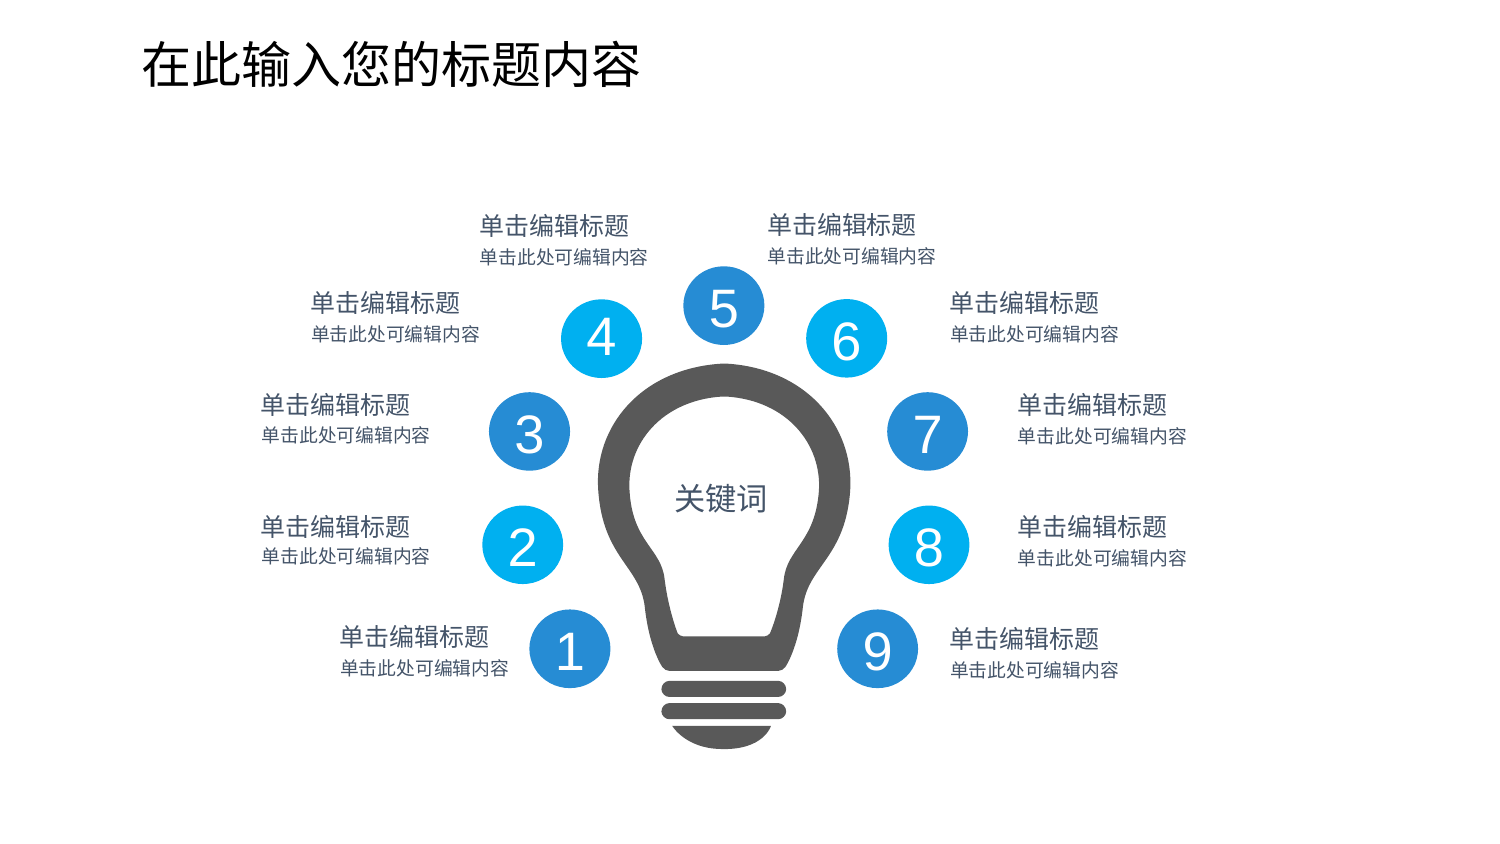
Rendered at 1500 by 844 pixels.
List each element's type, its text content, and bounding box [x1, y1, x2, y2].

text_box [949, 287, 1238, 346]
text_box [260, 389, 550, 447]
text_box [260, 511, 550, 569]
text_box 8 [888, 505, 970, 585]
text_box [949, 623, 1238, 682]
text_box 4 [564, 299, 643, 376]
text_box 7 [887, 392, 969, 471]
text_box 5 [683, 278, 765, 346]
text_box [766, 208, 1055, 268]
text_box 2 [496, 519, 564, 585]
text_box 2 [506, 505, 540, 509]
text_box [479, 210, 768, 269]
text_box 9 [859, 609, 919, 689]
text_box 1 [542, 609, 588, 620]
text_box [310, 287, 599, 346]
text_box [1017, 389, 1306, 448]
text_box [1017, 511, 1306, 570]
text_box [593, 363, 855, 751]
text_box 在此输入您的标题内容 [125, 26, 740, 102]
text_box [339, 621, 588, 680]
text_box 3 [497, 400, 571, 471]
text_box 6 [806, 299, 888, 376]
